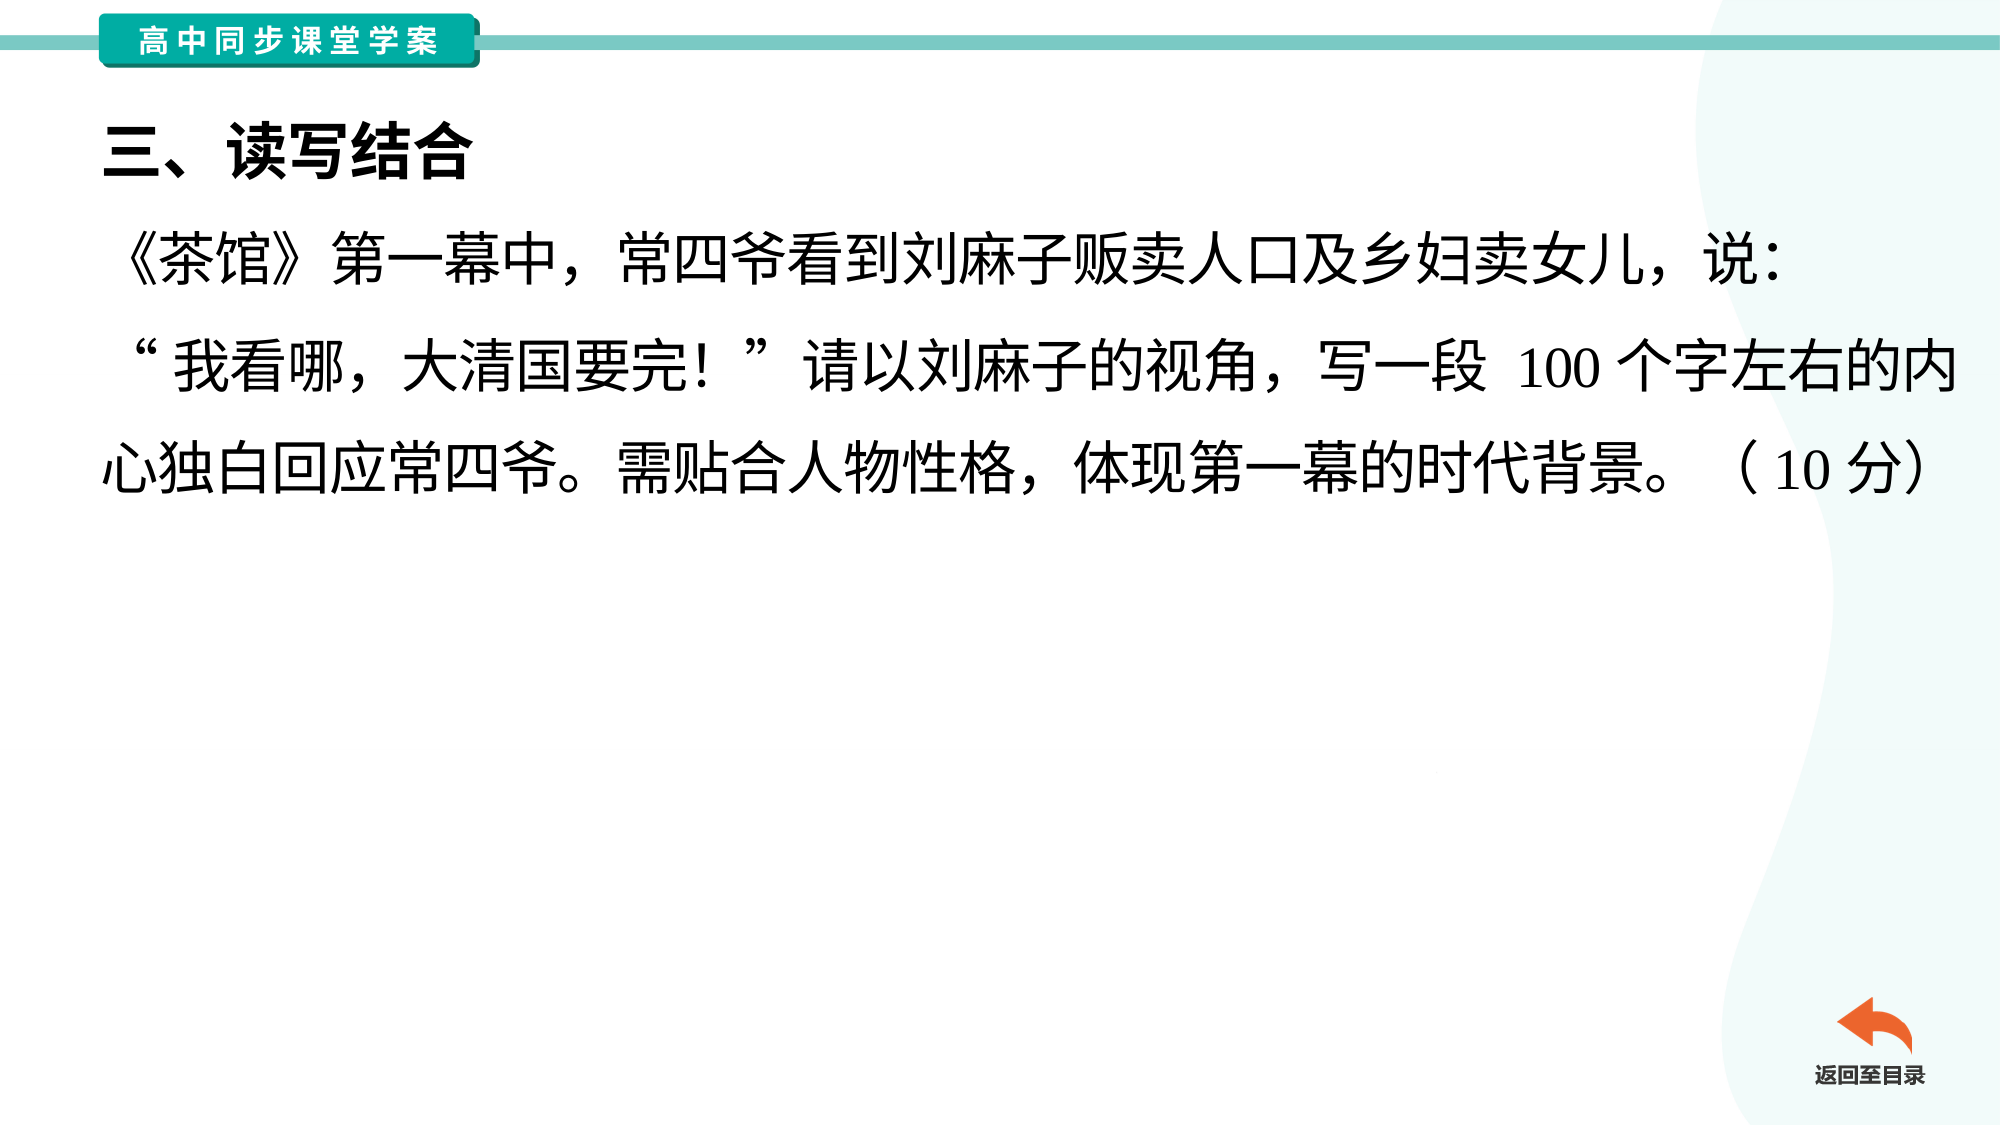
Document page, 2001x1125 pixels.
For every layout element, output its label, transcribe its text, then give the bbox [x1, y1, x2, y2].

text_box 《茶馆》第一幕中，常四爷看到刘麻子贩卖人口及乡妇卖女儿，说： “我看哪，大清国要完！”请以刘麻子的视角，写一段 100个字左右的内 心独白回应常四爷。需贴合人物性格，体现第一幕的时代背景。（10分） [100, 186, 1899, 490]
picture [0, 0, 2000, 1125]
text_box 三、读写结合 [100, 76, 1899, 186]
